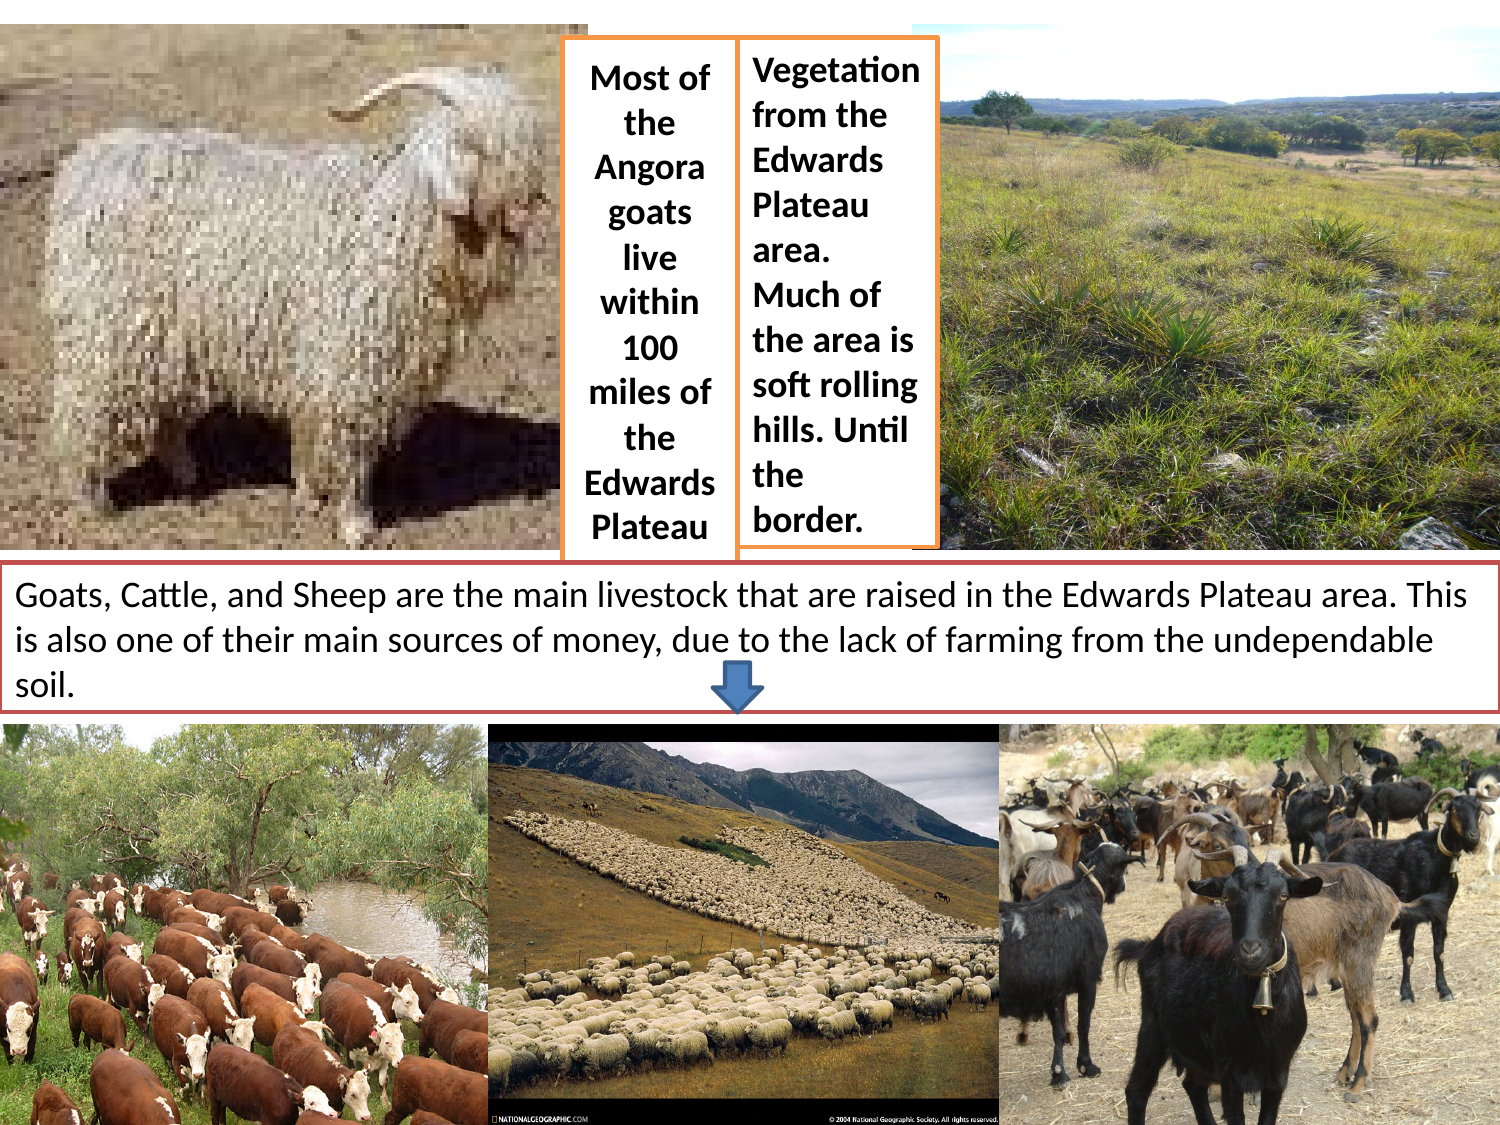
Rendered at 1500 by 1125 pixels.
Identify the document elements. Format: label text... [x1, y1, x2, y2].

text_box Goats, Cattle, and Sheep are the main livestock that are raised in the Edwards Plateau area. This is also one of their main sources of money, due to the lack of farming from the undependable soil. [0, 560, 1500, 714]
text_box [710, 660, 765, 715]
text_box Vegetation from the Edwards Plateau area. Much of the area is soft rolling hills. Until the border. [735, 35, 907, 549]
picture [0, 24, 588, 551]
picture [912, 24, 1500, 551]
text_box Most of the Angora goats live within 100 miles of the Edwards Plateau [560, 35, 740, 560]
picture [0, 724, 1500, 1125]
